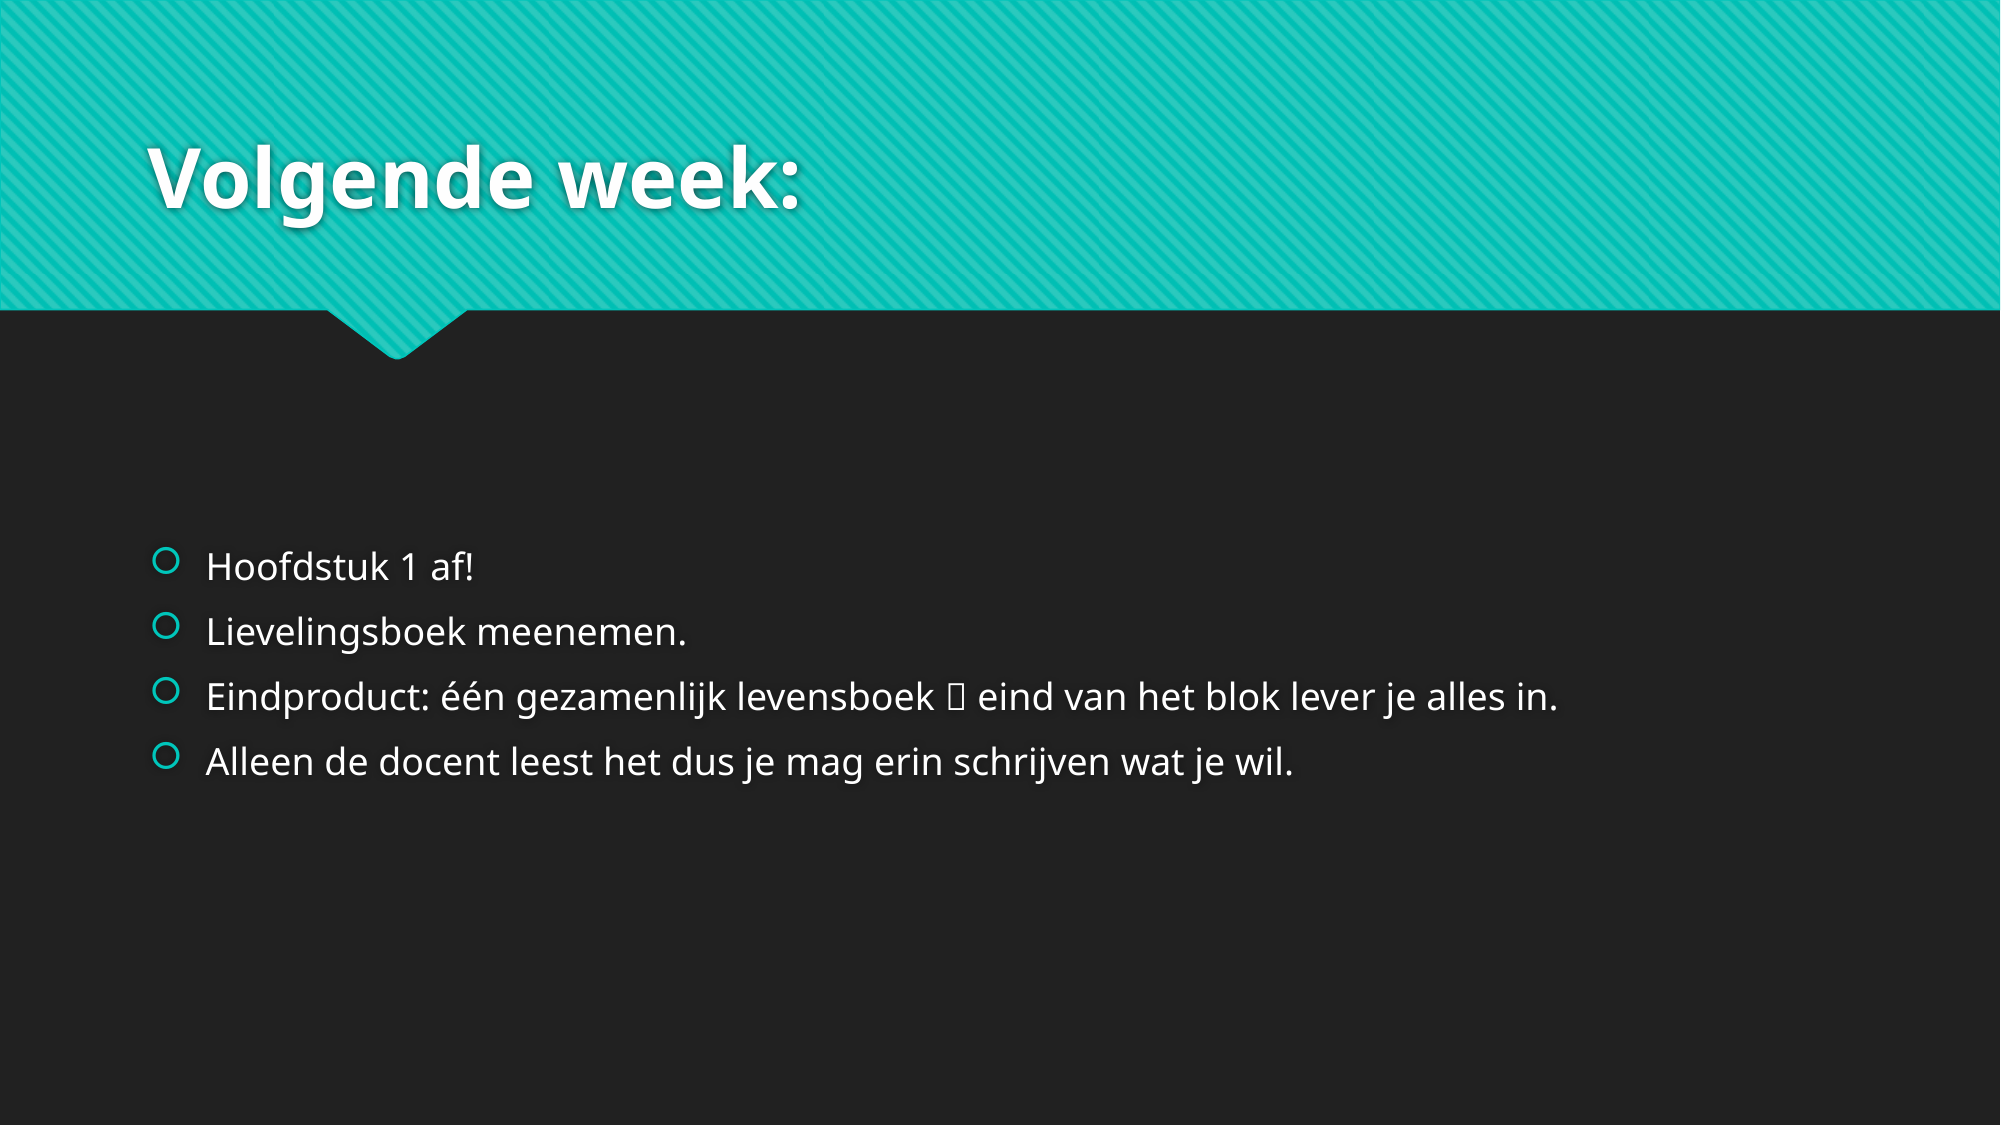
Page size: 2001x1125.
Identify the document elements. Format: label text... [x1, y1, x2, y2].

title Volgende week: [132, 73, 1868, 233]
list Hoofdstuk 1 af! Lievelingsboek meenemen. Eindproduct: één gezamenlijk levensboek  eind van het blok lever je alles in. Alleen de docent leest het dus je mag erin schrijven wat je wil. [134, 364, 1866, 962]
